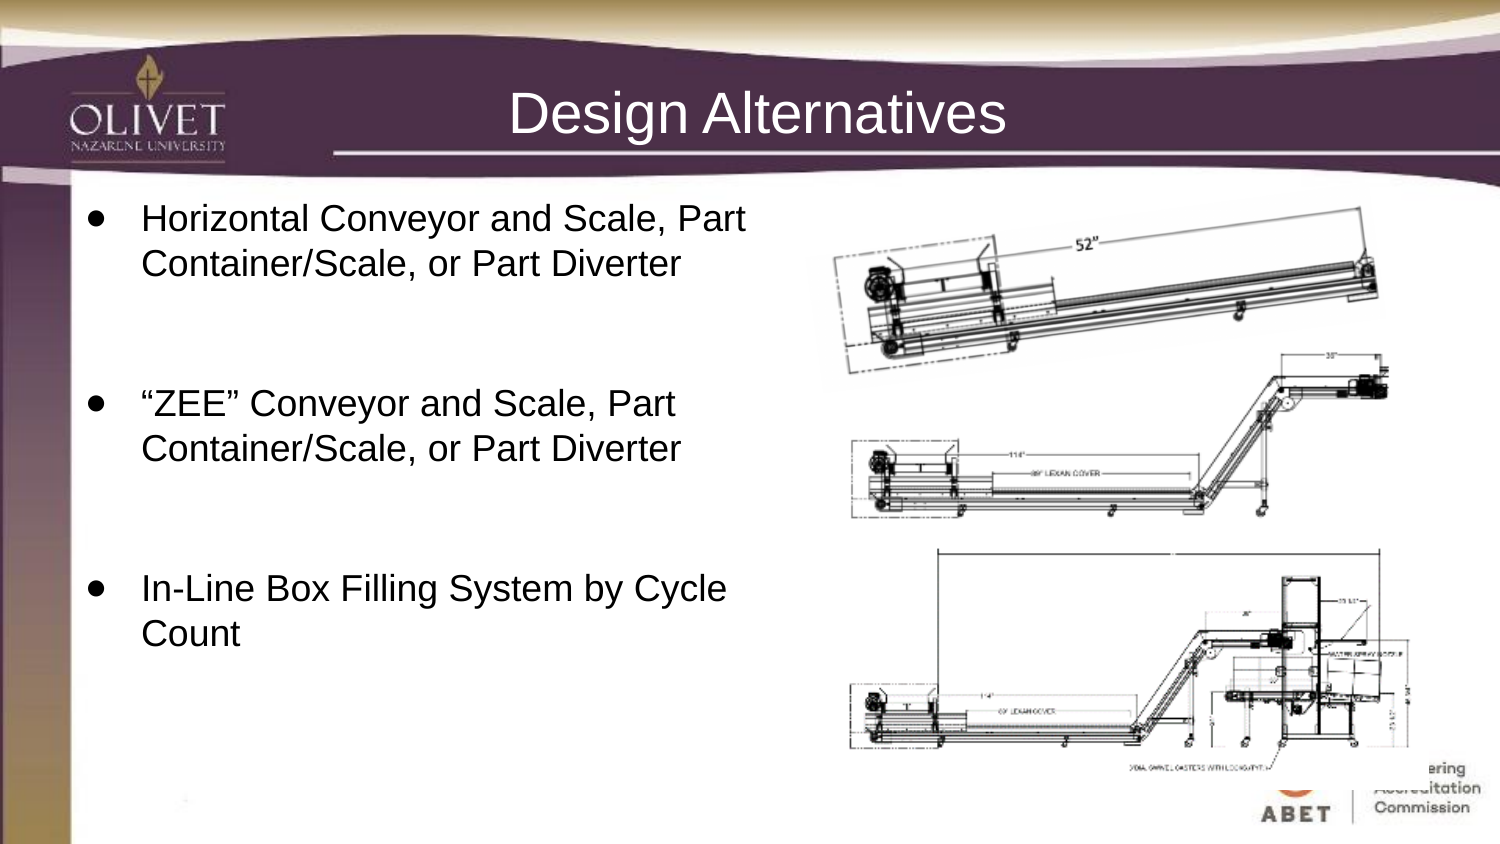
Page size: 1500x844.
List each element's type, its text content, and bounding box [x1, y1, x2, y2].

title Design Alternatives [51, 60, 1449, 155]
list Horizontal Conveyor and Scale, Part Container/Scale, or Part Diverter “ZEE” Conveyor and Scale, Part Container/Scale, or Part Diverter In-Line Box Filling System by Cycle Count [51, 178, 817, 775]
picture [0, 0, 1500, 844]
